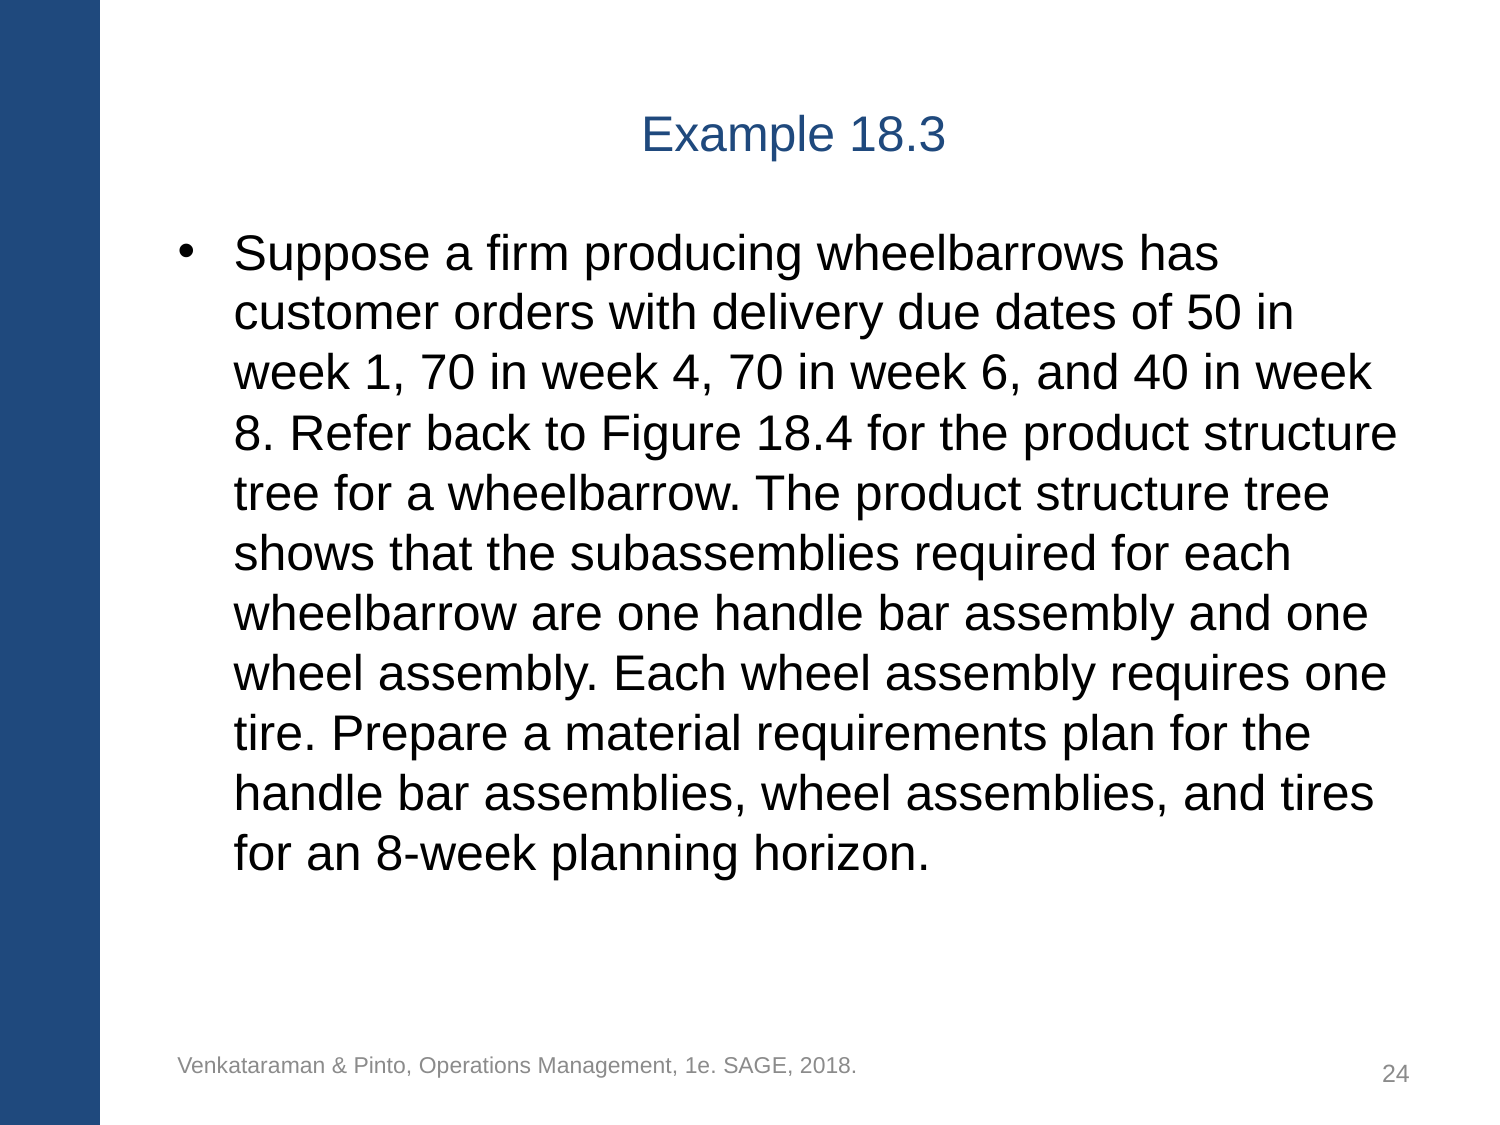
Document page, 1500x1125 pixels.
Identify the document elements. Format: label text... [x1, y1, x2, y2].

slide_number 24 [1350, 1042, 1425, 1103]
footer Venkataraman & Pinto, Operations Management, 1e. SAGE, 2018. [162, 1042, 1313, 1103]
title Example 18.3 [162, 37, 1425, 212]
list Suppose a firm producing wheelbarrows has customer orders with delivery due dates of 50 in week 1, 70 in week 4, 70 in week 6, and 40 in week 8. Refer back to Figure 18.4 for the product structure tree for a wheelbarrow. The product structure tree shows that the subassemblies required for each wheelbarrow are one handle bar assembly and one wheel assembly. Each wheel assembly requires one tire. Prepare a material requirements plan for the handle bar assemblies, wheel assemblies, and tires for an 8-week planning horizon. [162, 212, 1425, 1025]
